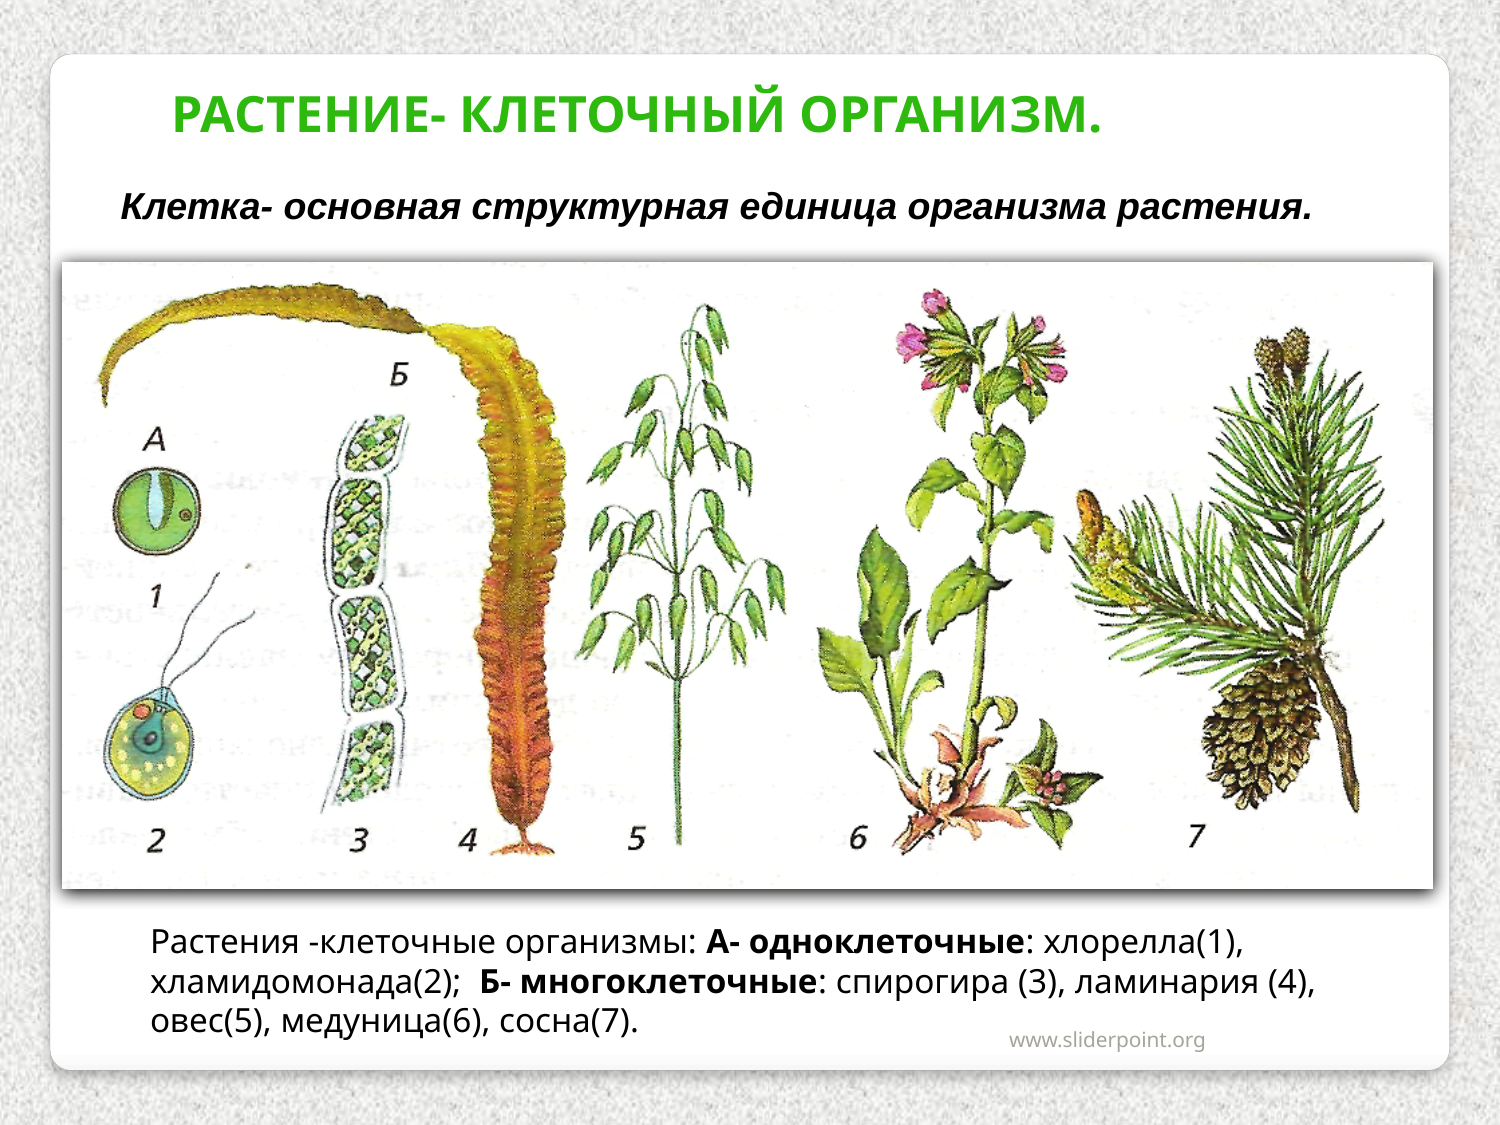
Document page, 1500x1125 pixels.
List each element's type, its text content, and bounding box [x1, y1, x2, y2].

picture [0, 0, 1500, 1125]
footer www.sliderpoint.org [994, 1002, 1370, 1063]
text_box Растения -клеточные организмы: А- одноклеточные: хлорелла(1), хламидомонада(2); Б- многоклеточные: спирогира (3), ламинария (4), овес(5), медуница(6), сосна(7). [135, 912, 1341, 1047]
text_box Клетка- основная структурная единица организма растения. [105, 174, 1340, 235]
text_box Растение- клеточный организм. [156, 74, 1119, 150]
